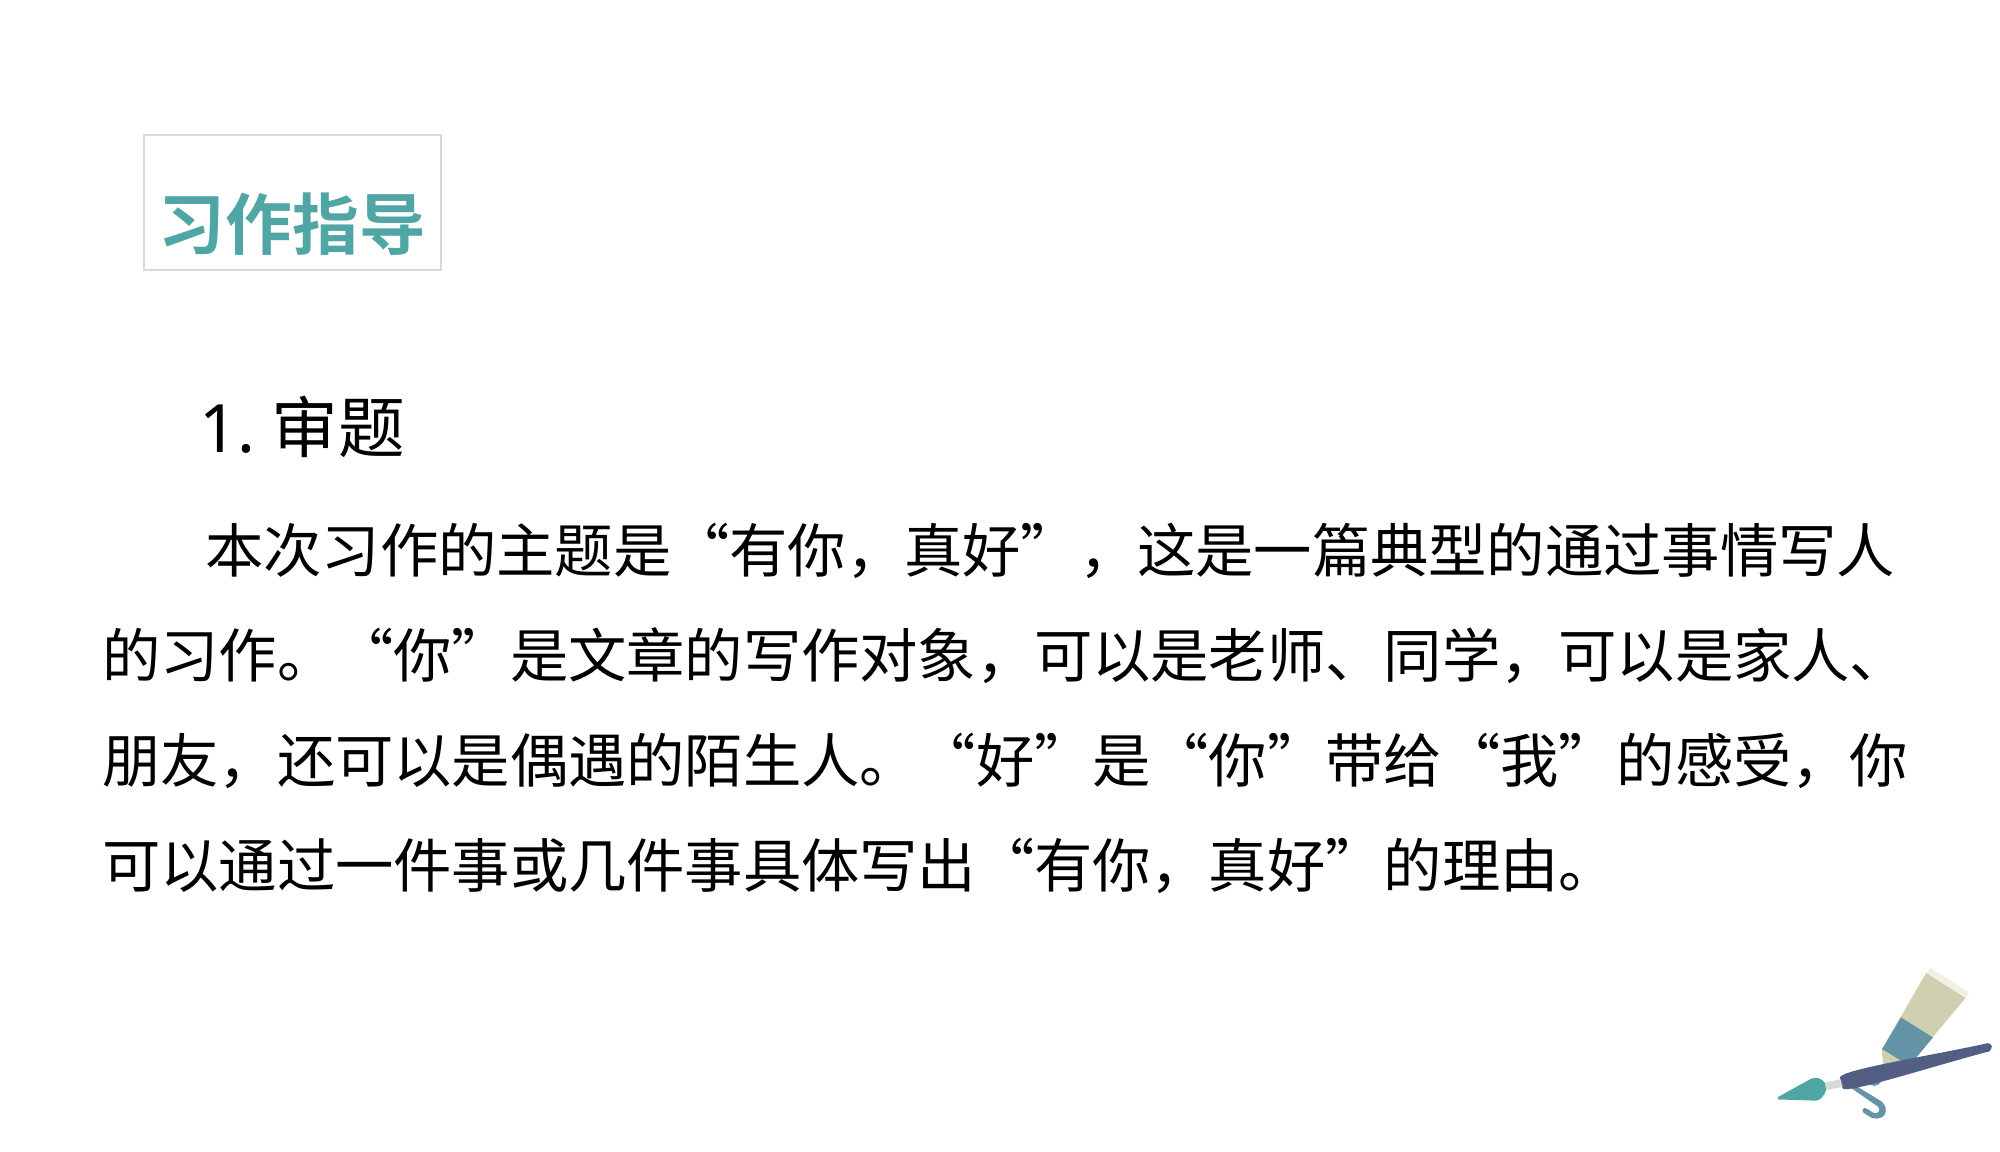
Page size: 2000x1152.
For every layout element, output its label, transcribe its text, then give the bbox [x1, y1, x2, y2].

text_box 本次习作的主题是“有你，真好”，这是一篇典型的通过事情写人的习作。“你”是文章的写作对象，可以是老师、同学，可以是家人、朋友，还可以是偶遇的陌生人。“好”是“你”带给“我”的感受，你可以通过一件事或几件事具体写出“有你，真好”的理由。 [87, 471, 1927, 907]
text_box 1.审题 [184, 338, 420, 471]
text_box 习作指导 [143, 134, 442, 271]
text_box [1811, 970, 1974, 1152]
